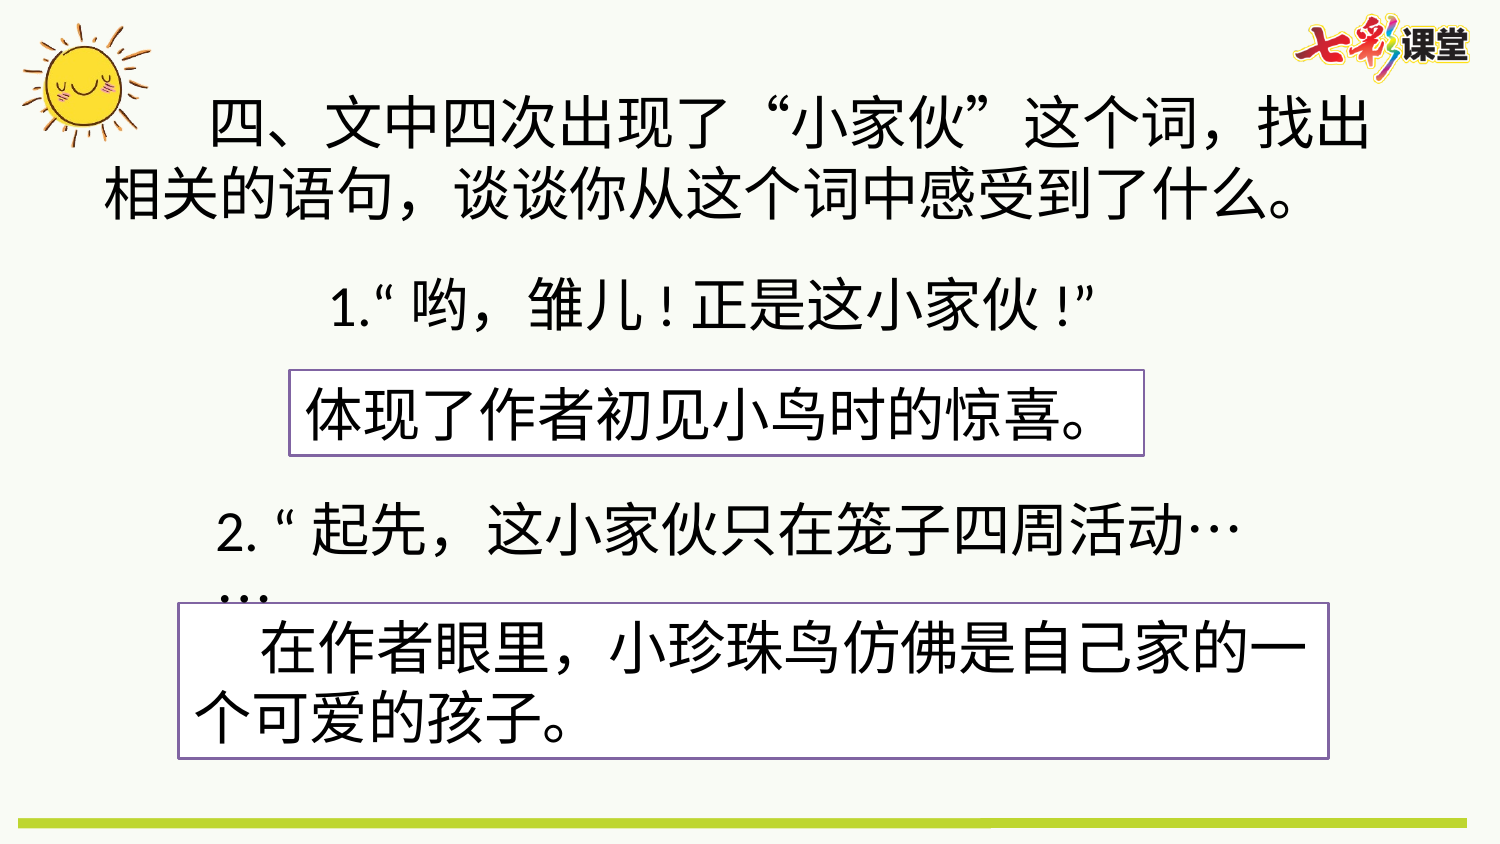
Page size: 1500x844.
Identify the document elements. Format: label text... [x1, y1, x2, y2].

text_box 在作者眼里，小珍珠鸟仿佛是自己家的一个可爱的孩子。 [177, 602, 1330, 760]
text_box 2. “起先，这小家伙只在笼子四周活动…… [200, 485, 1307, 641]
picture [18, 771, 1467, 844]
picture [1291, 9, 1472, 87]
text_box 四、文中四次出现了“小家伙”这个词，找出相关的语句，谈谈你从这个词中感受到了什么。 [88, 79, 1446, 234]
text_box 1.“哟，雏儿!正是这小家伙!” [312, 260, 1145, 369]
text_box 体现了作者初见小鸟时的惊喜。 [288, 369, 1145, 457]
picture [0, 0, 173, 172]
